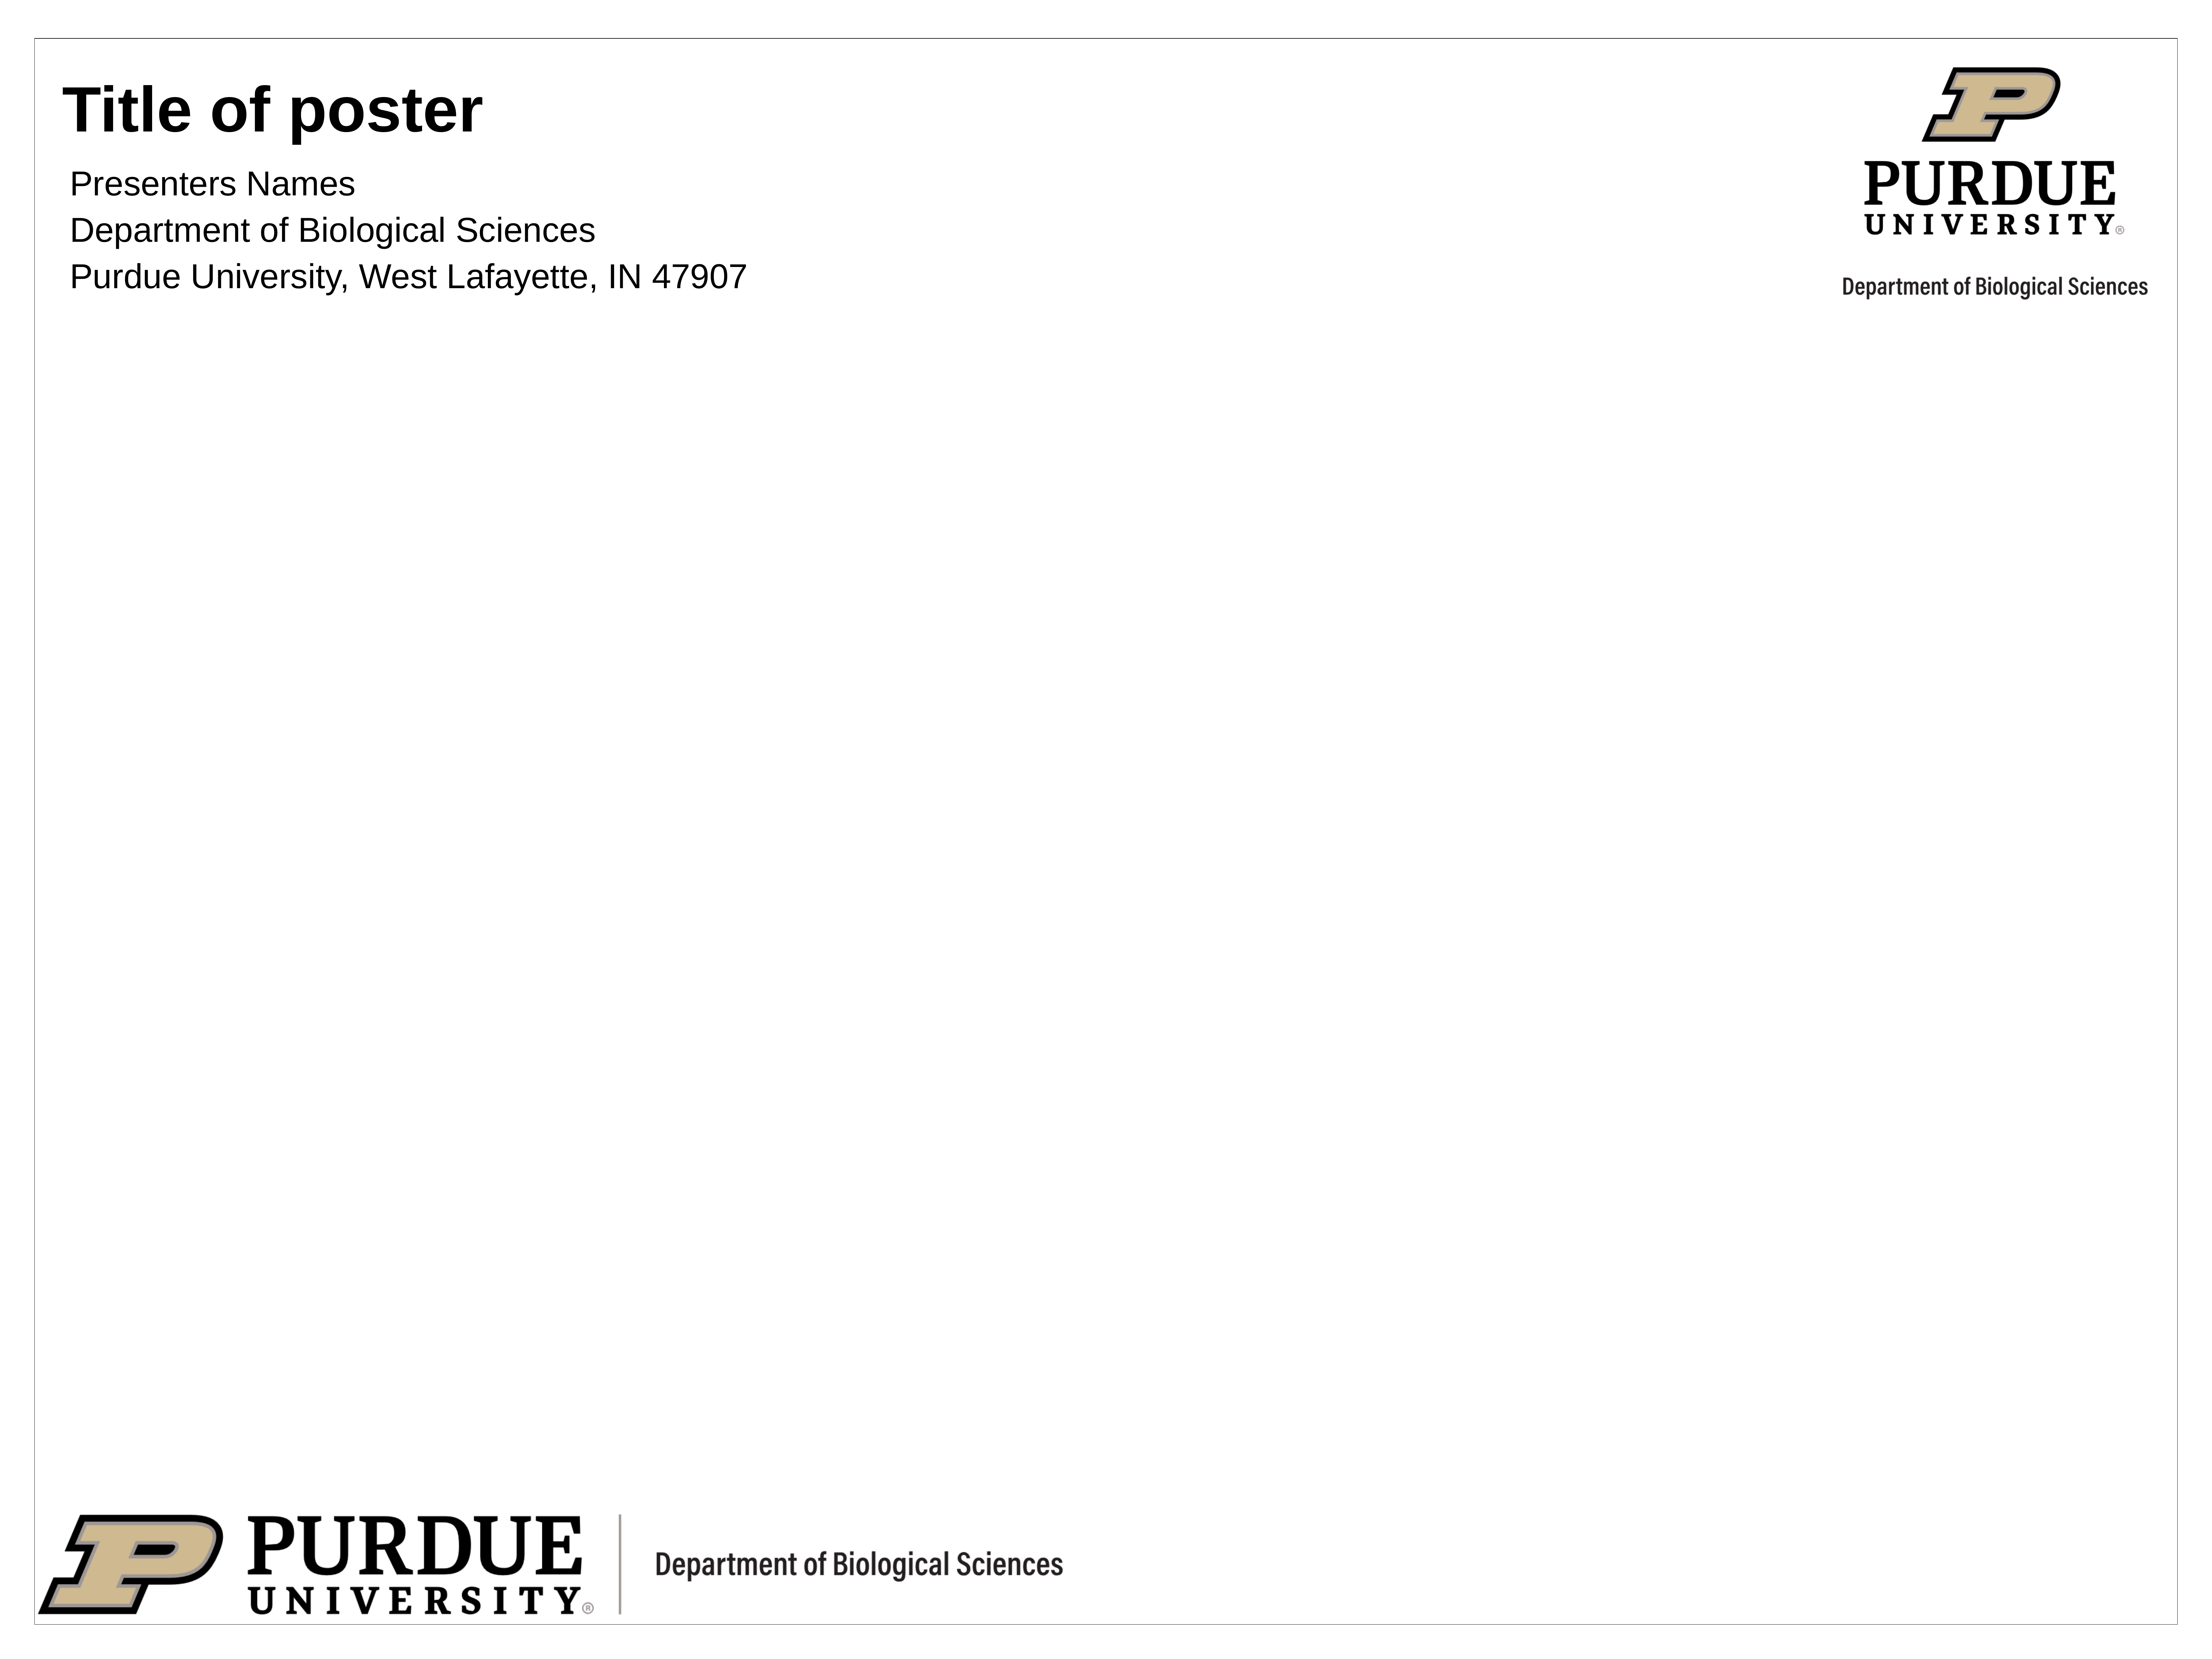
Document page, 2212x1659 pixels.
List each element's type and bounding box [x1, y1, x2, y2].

text_box [34, 38, 2178, 1625]
picture [1812, 65, 2178, 354]
picture [34, 1510, 1075, 1621]
